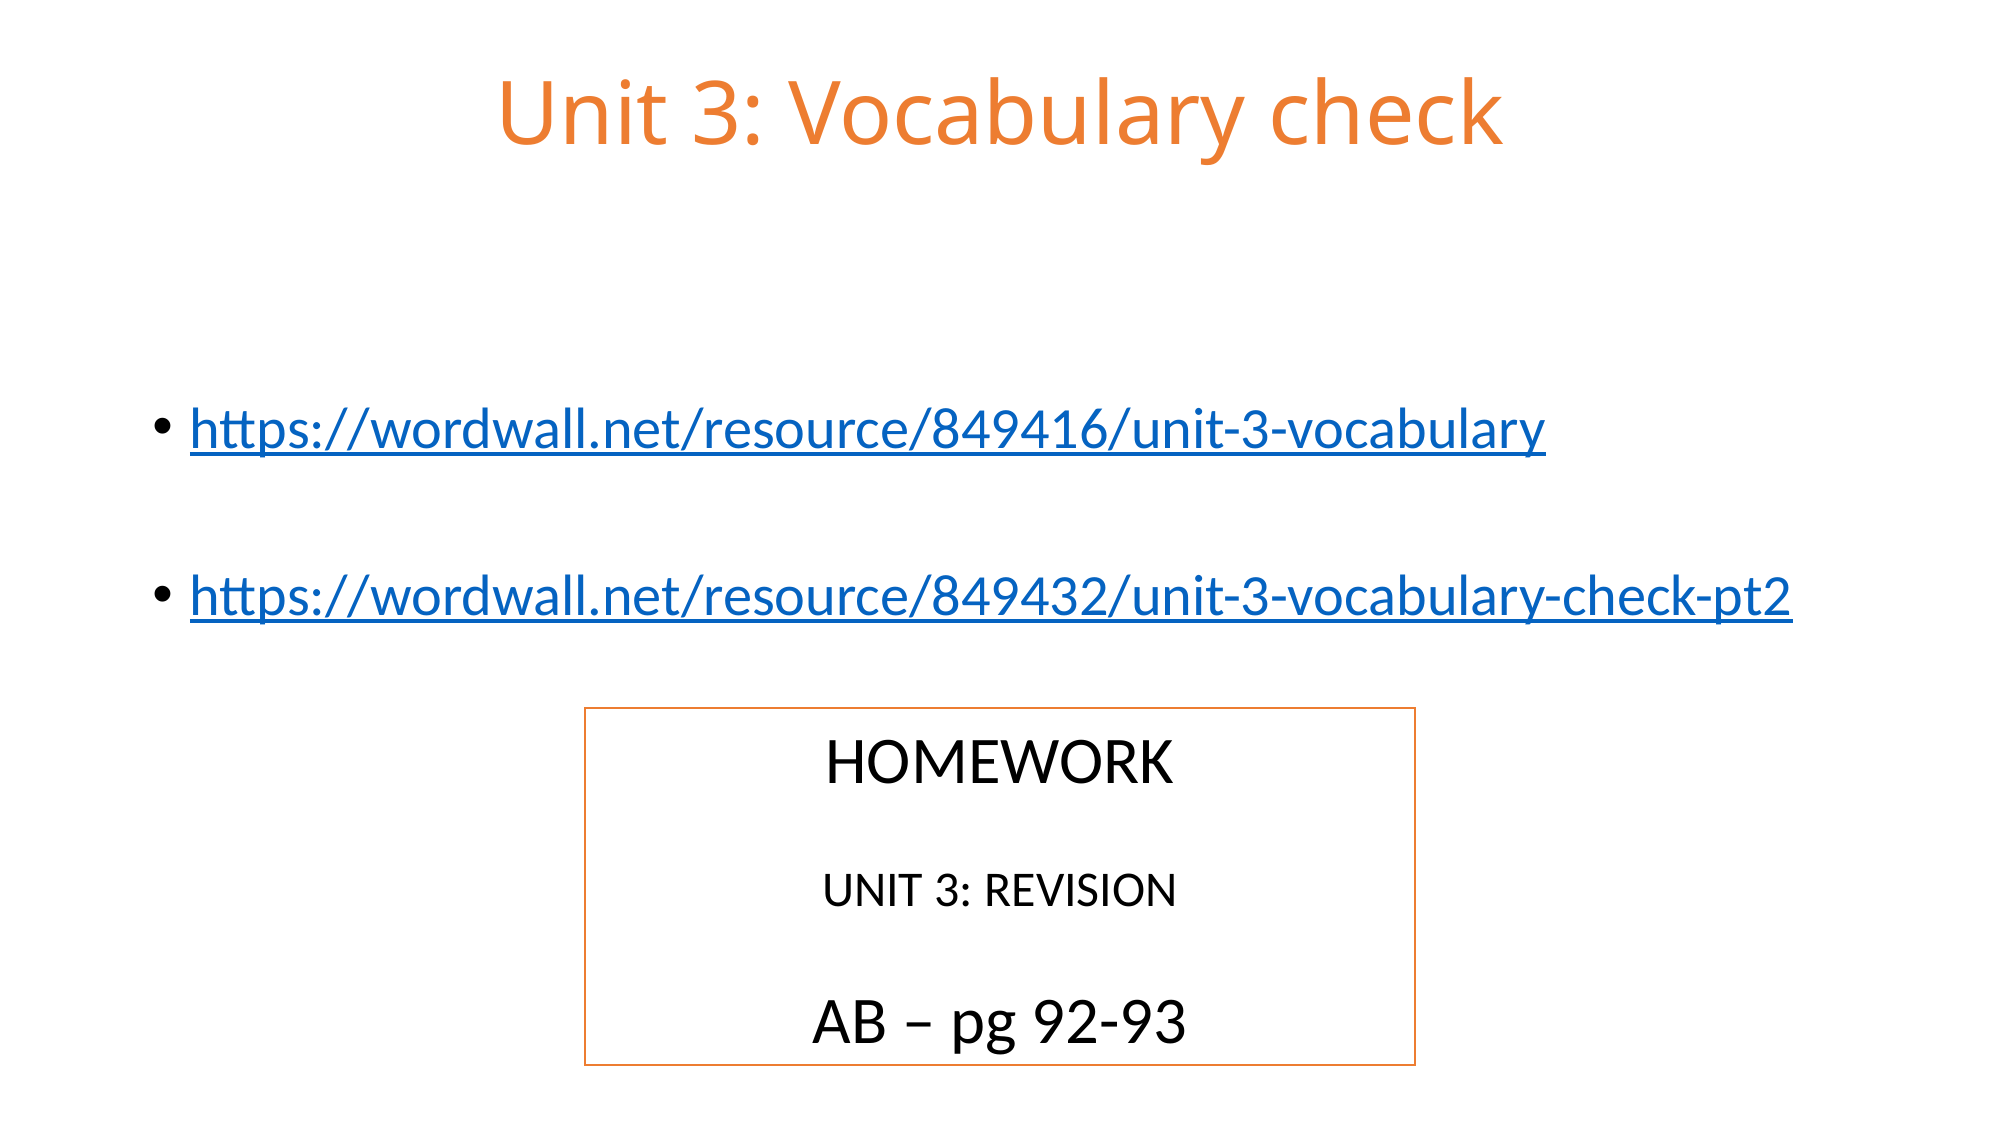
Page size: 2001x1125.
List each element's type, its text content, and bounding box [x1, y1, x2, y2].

text_box HOMEWORK UNIT 3: REVISION AB – pg 92-93 [584, 707, 1416, 1066]
list https://wordwall.net/resource/849416/unit-3-vocabulary https://wordwall.net/resource/849432/unit-3-vocabulary-check-pt2 [137, 299, 1863, 1014]
title Unit 3: Vocabulary check [137, 59, 1863, 278]
